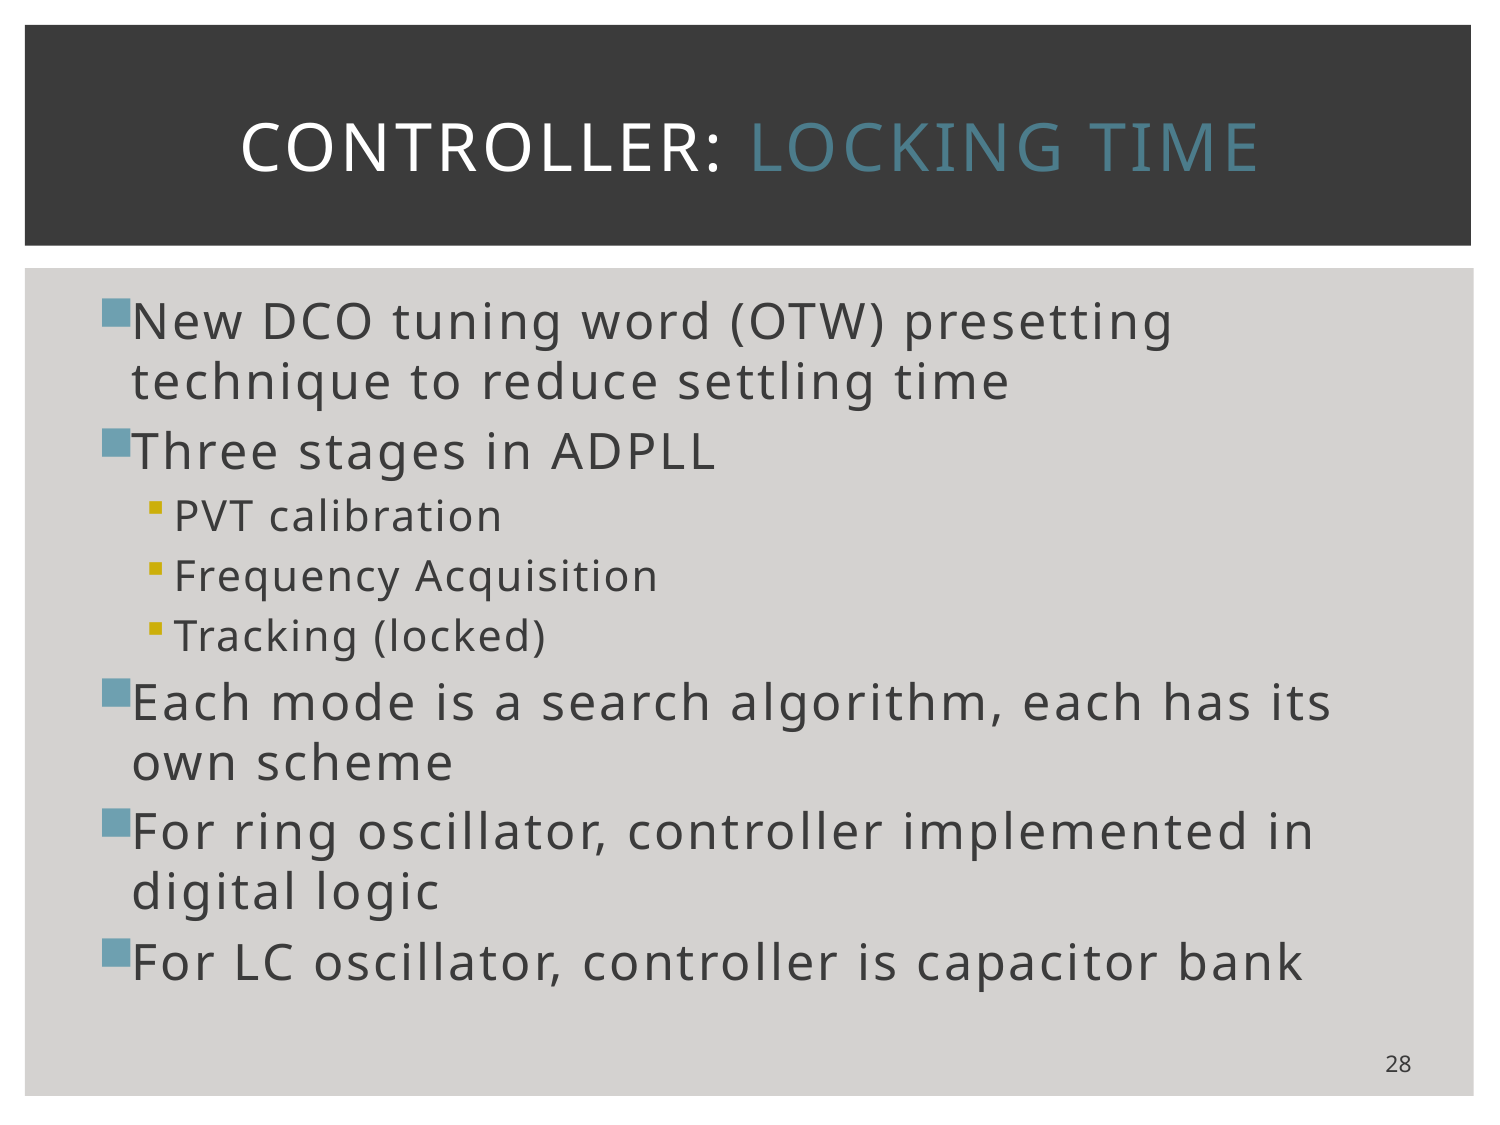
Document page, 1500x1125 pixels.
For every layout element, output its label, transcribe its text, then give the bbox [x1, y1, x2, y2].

title CONTROLLER: LOCKING TIME [62, 58, 1438, 232]
list New DCO tuning word (OTW) presetting technique to reduce settling time Three stages in ADPLL PVT calibration Frequency Acquisition Tracking (locked) Each mode is a search algorithm, each has its own scheme For ring oscillator, controller implemented in digital logic For LC oscillator, controller is capacitor bank [75, 281, 1363, 1005]
slide_number 28 [1349, 1041, 1448, 1089]
